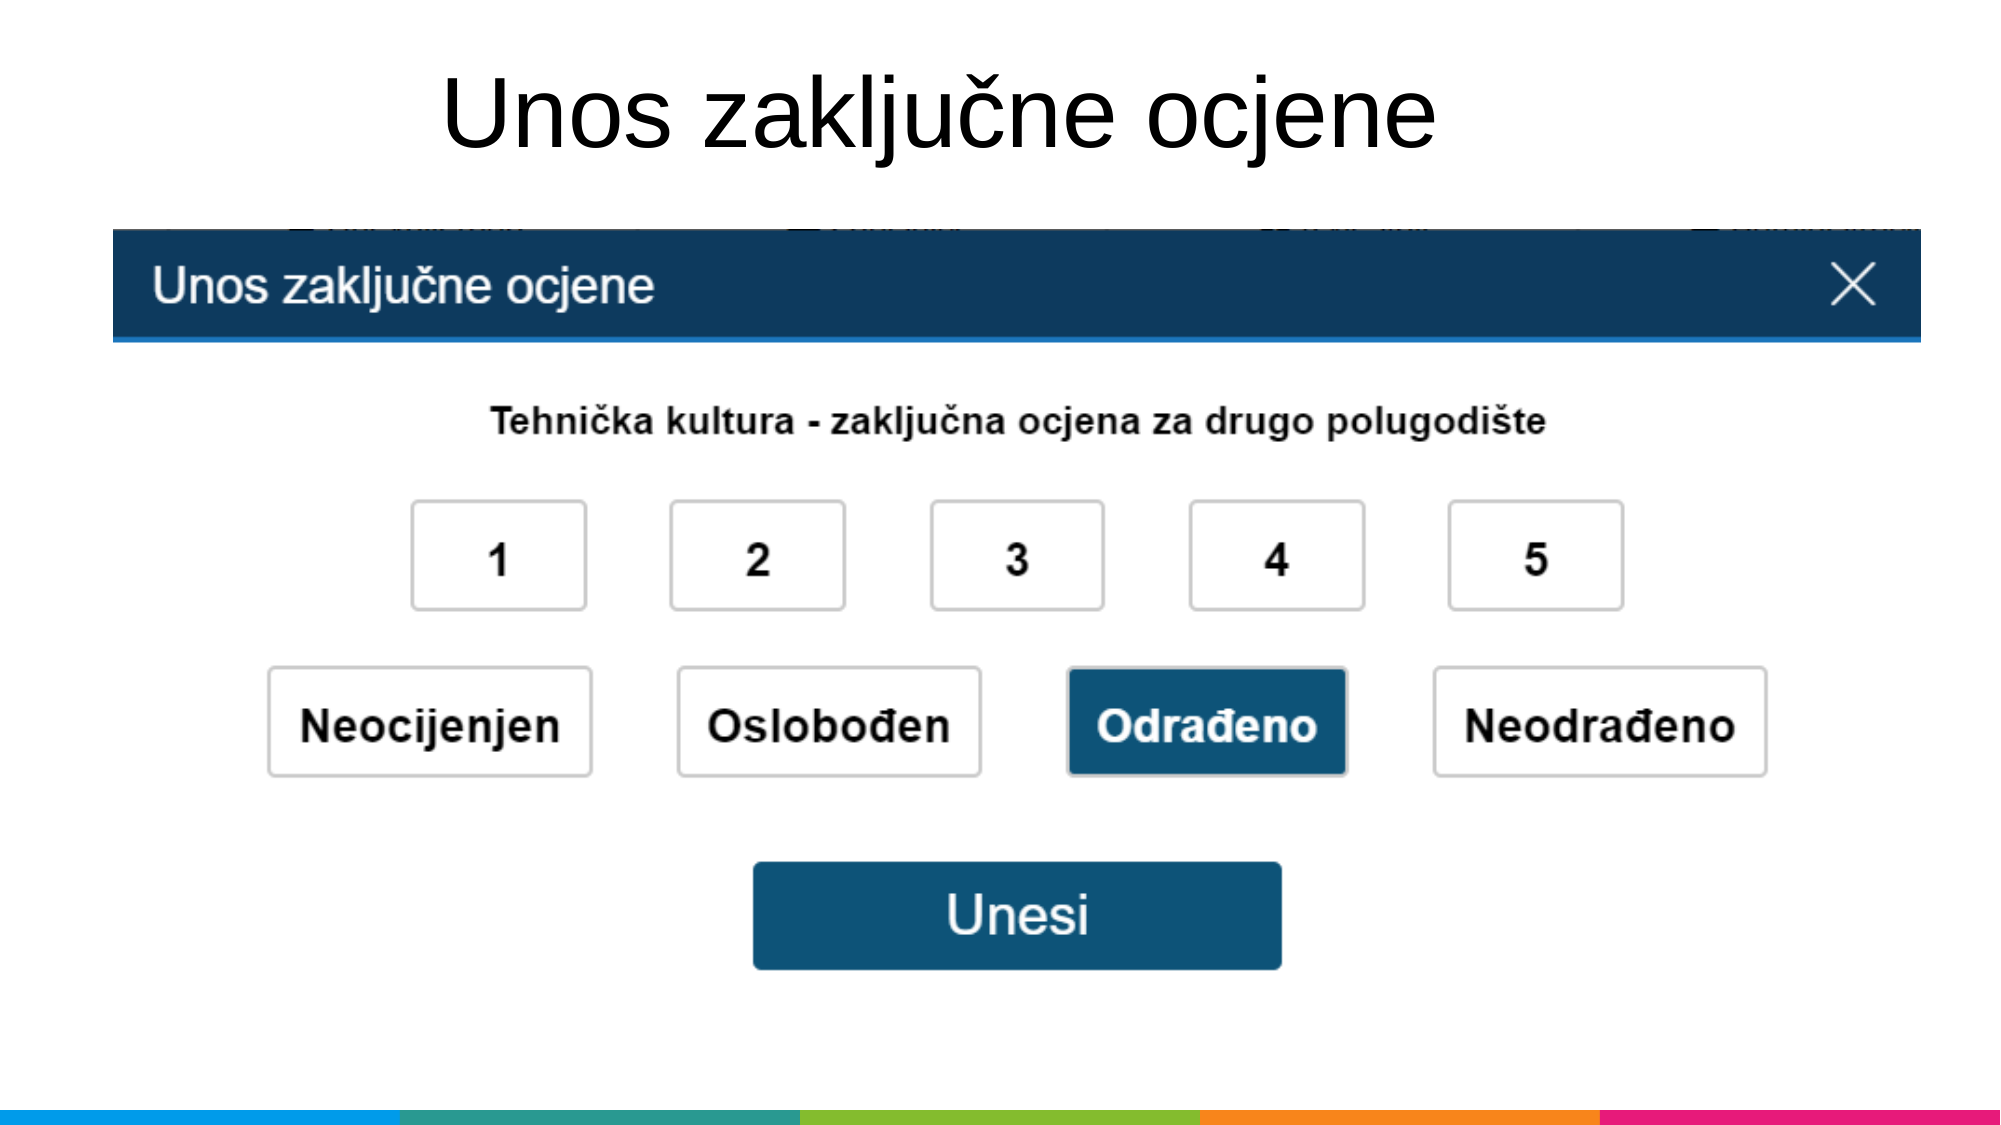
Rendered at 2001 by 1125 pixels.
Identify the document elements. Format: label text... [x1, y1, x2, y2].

picture [113, 229, 1921, 1034]
text_box Unos zaključne ocjene [425, 40, 1736, 176]
